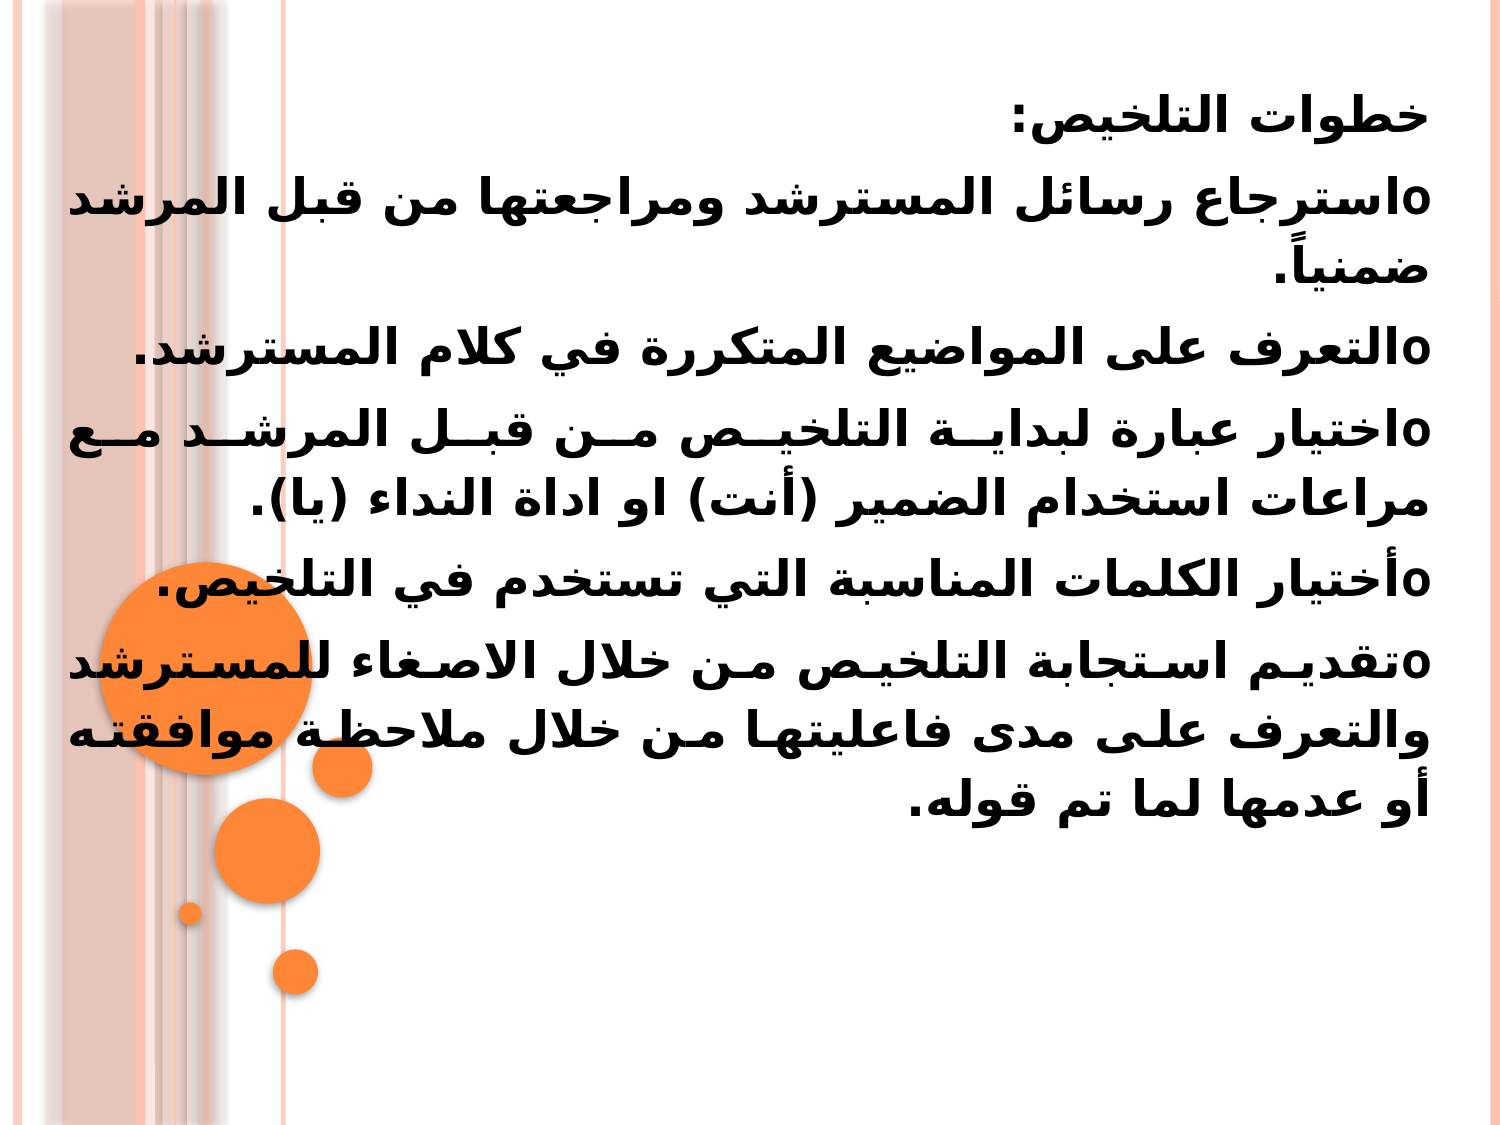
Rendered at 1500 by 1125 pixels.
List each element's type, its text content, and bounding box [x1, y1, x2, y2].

subtitle خطوات التلخيص: o استرجاع رسائل المسترشد ومراجعتها من قبل المرشد ضمنياً. o التعرف على المواضيع المتكررة في كلام المسترشد. o اختيار عبارة لبداية التلخيص من قبل المرشد مع مراعات استخدام الضمير (أنت) او اداة النداء (يا). o أختيار الكلمات المناسبة التي تستخدم في التلخيص. o تقديم استجابة التلخيص من خلال الاصغاء للمسترشد والتعرف على مدى فاعليتها من خلال ملاحظة موافقته أو عدمها لما تم قوله. [53, 66, 1447, 1071]
